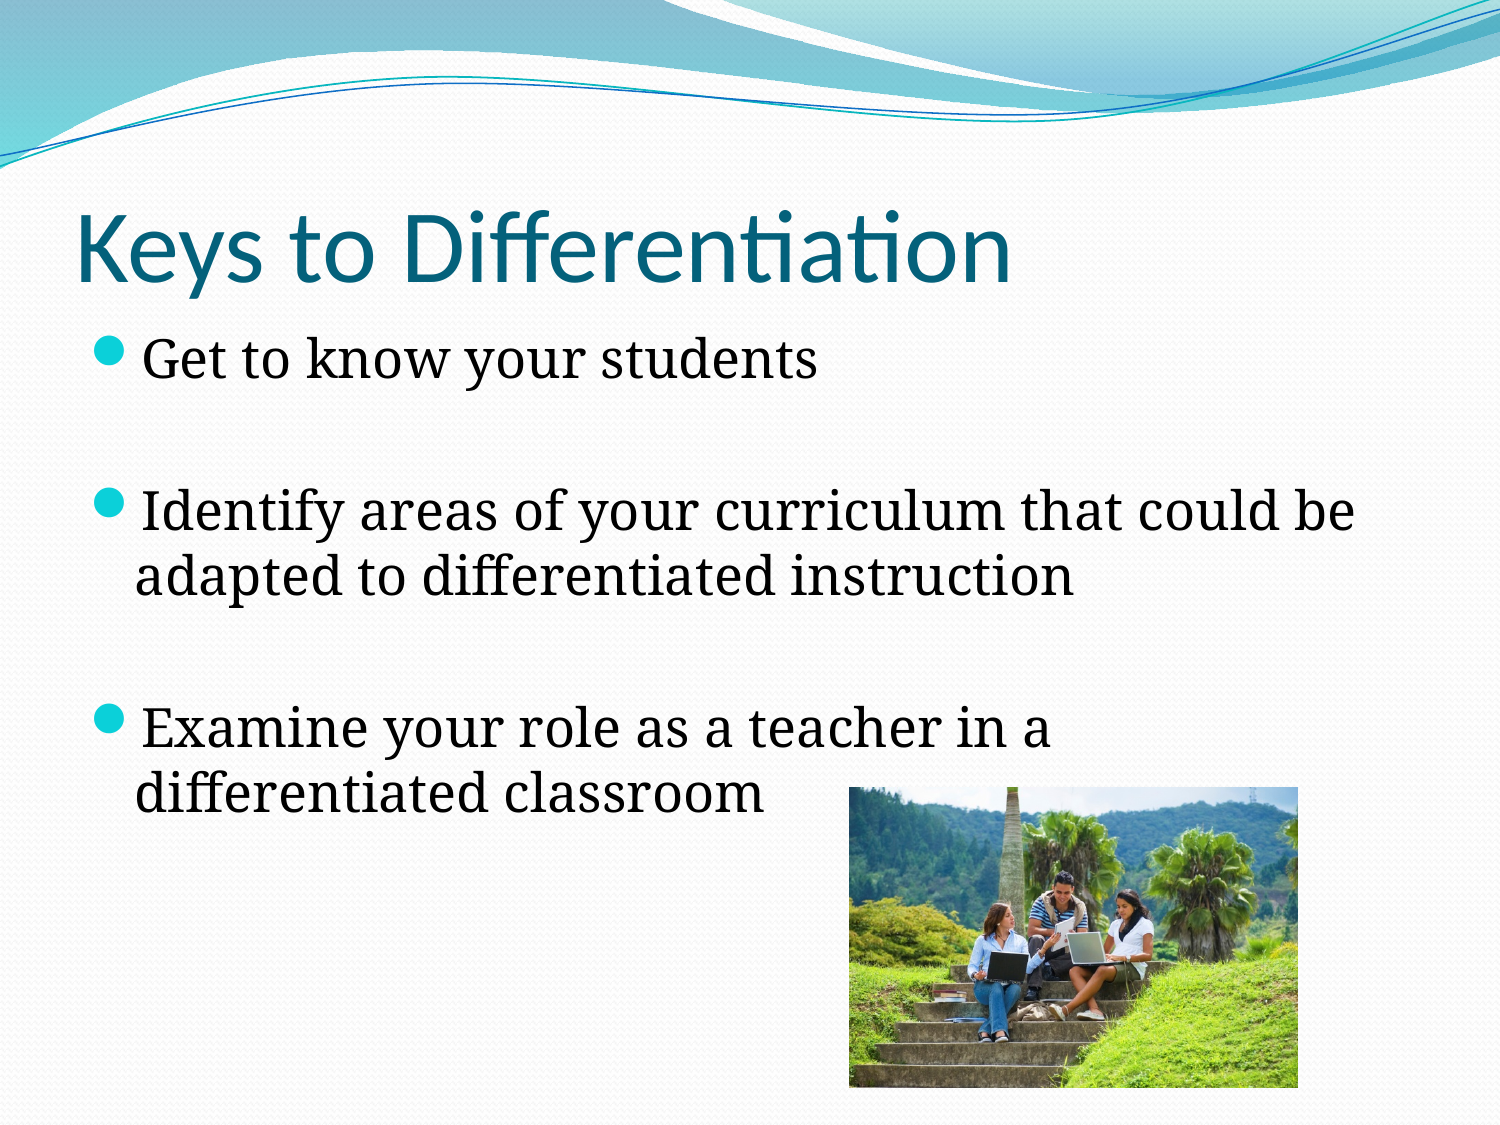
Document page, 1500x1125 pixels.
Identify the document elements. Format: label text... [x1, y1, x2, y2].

list Get to know your students Identify areas of your curriculum that could be adapted to differentiated instruction Examine your role as a teacher in a differentiated classroom [75, 317, 1425, 1038]
picture [849, 787, 1299, 1088]
title Keys to Differentiation [75, 115, 1425, 303]
